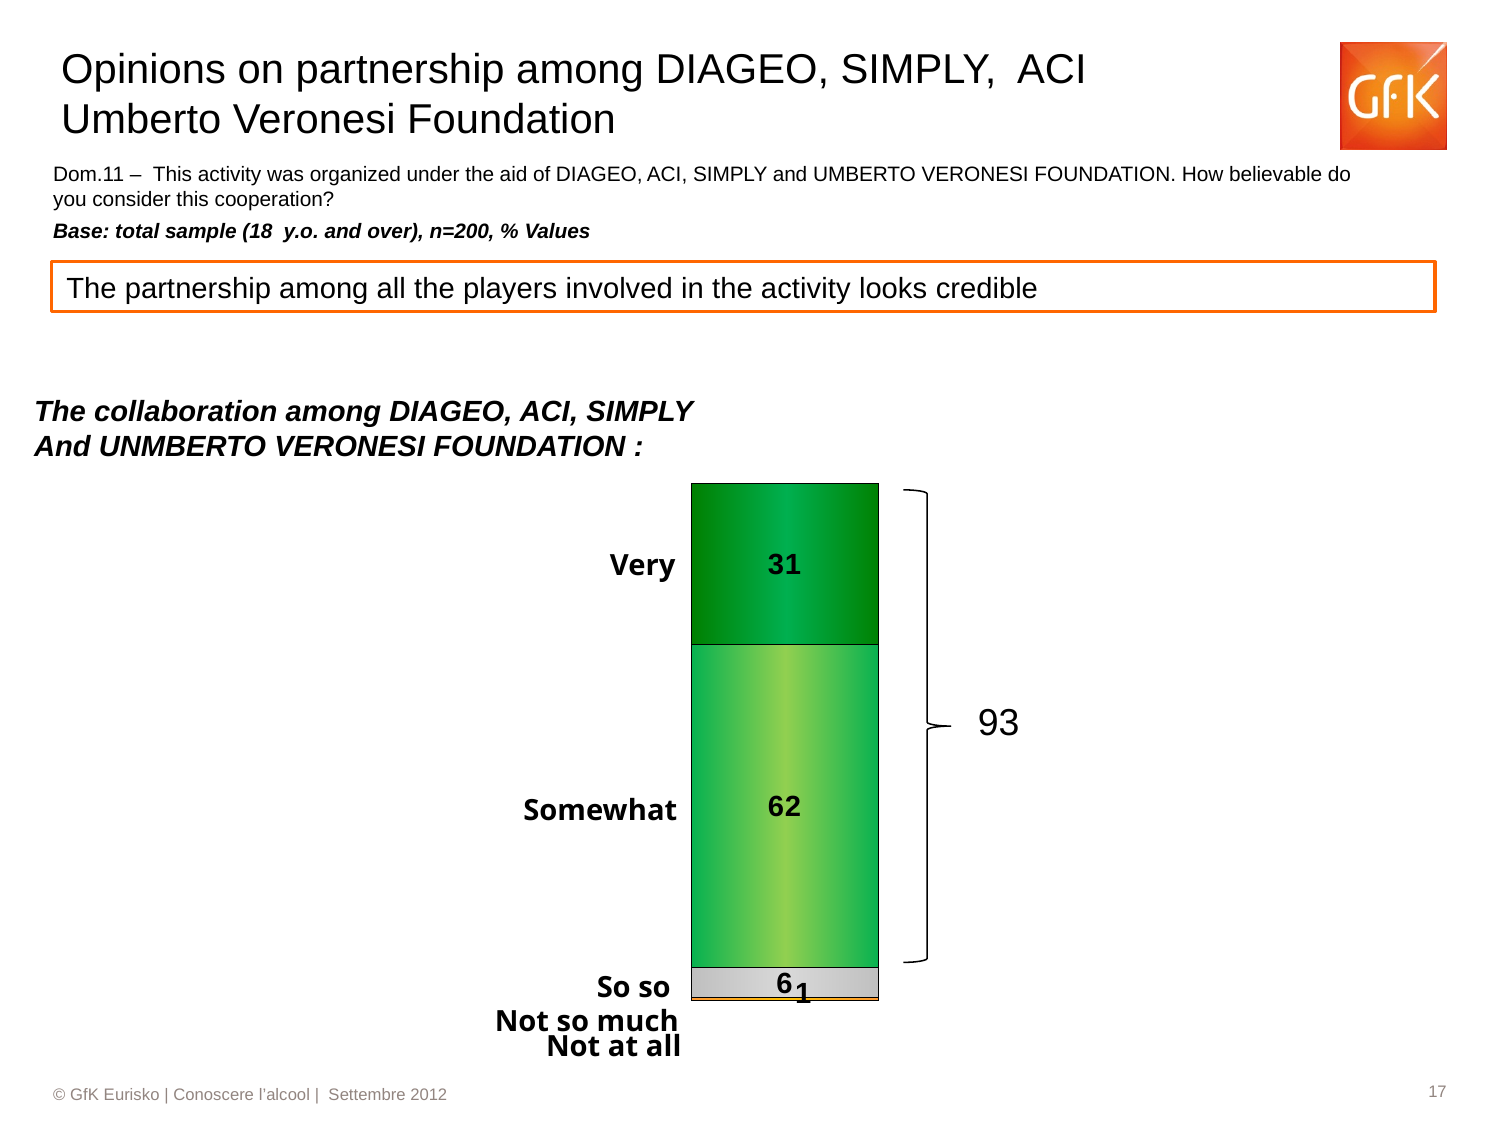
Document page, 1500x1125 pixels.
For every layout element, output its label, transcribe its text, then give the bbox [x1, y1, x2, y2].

text_box Not at all [531, 1042, 697, 1070]
text_box The partnership among all the players involved in the activity looks credible [51, 261, 1436, 312]
picture [1340, 42, 1447, 150]
text_box The collaboration among DIAGEO, ACI, SIMPLY And UNMBERTO VERONESI FOUNDATION : [19, 385, 717, 470]
title Opinions on partnership among DIAGEO, SIMPLY, ACI Umberto Veronesi Foundation [61, 35, 1196, 142]
chart [383, 475, 1152, 1034]
text_box Dom.11 – This activity was organized under the aid of DIAGEO, ACI, SIMPLY and UMBERTO VERONESI FOUNDATION. How believable do you consider this cooperation? [53, 148, 1388, 224]
text_box Base: total sample (18 y.o. and over), n=200, % Values [53, 217, 621, 243]
